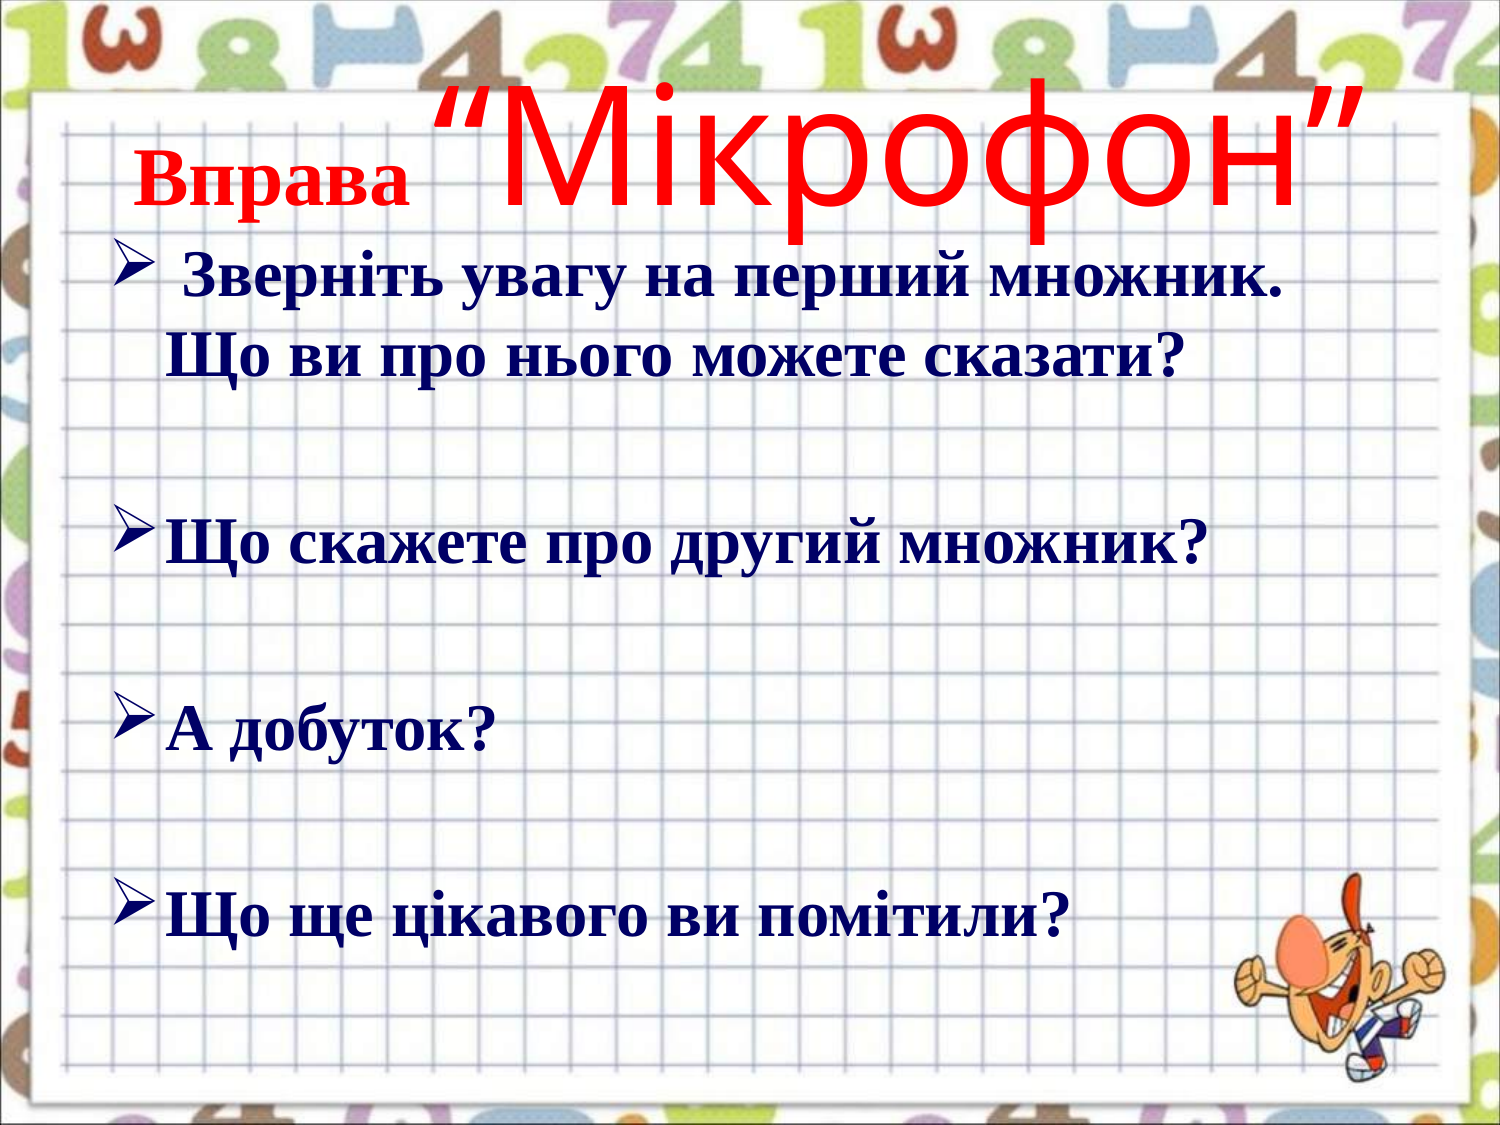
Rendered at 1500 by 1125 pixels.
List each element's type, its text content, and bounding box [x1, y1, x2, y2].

title Вправа “Мікрофон” [74, 44, 1426, 233]
list Зверніть увагу на перший множник. Що ви про нього можете сказати? Що скажете про другий множник? А добуток? Що ще цікавого ви помітили? [93, 222, 1383, 1079]
picture [0, 0, 1500, 1125]
text_box [1383, 855, 1453, 1078]
